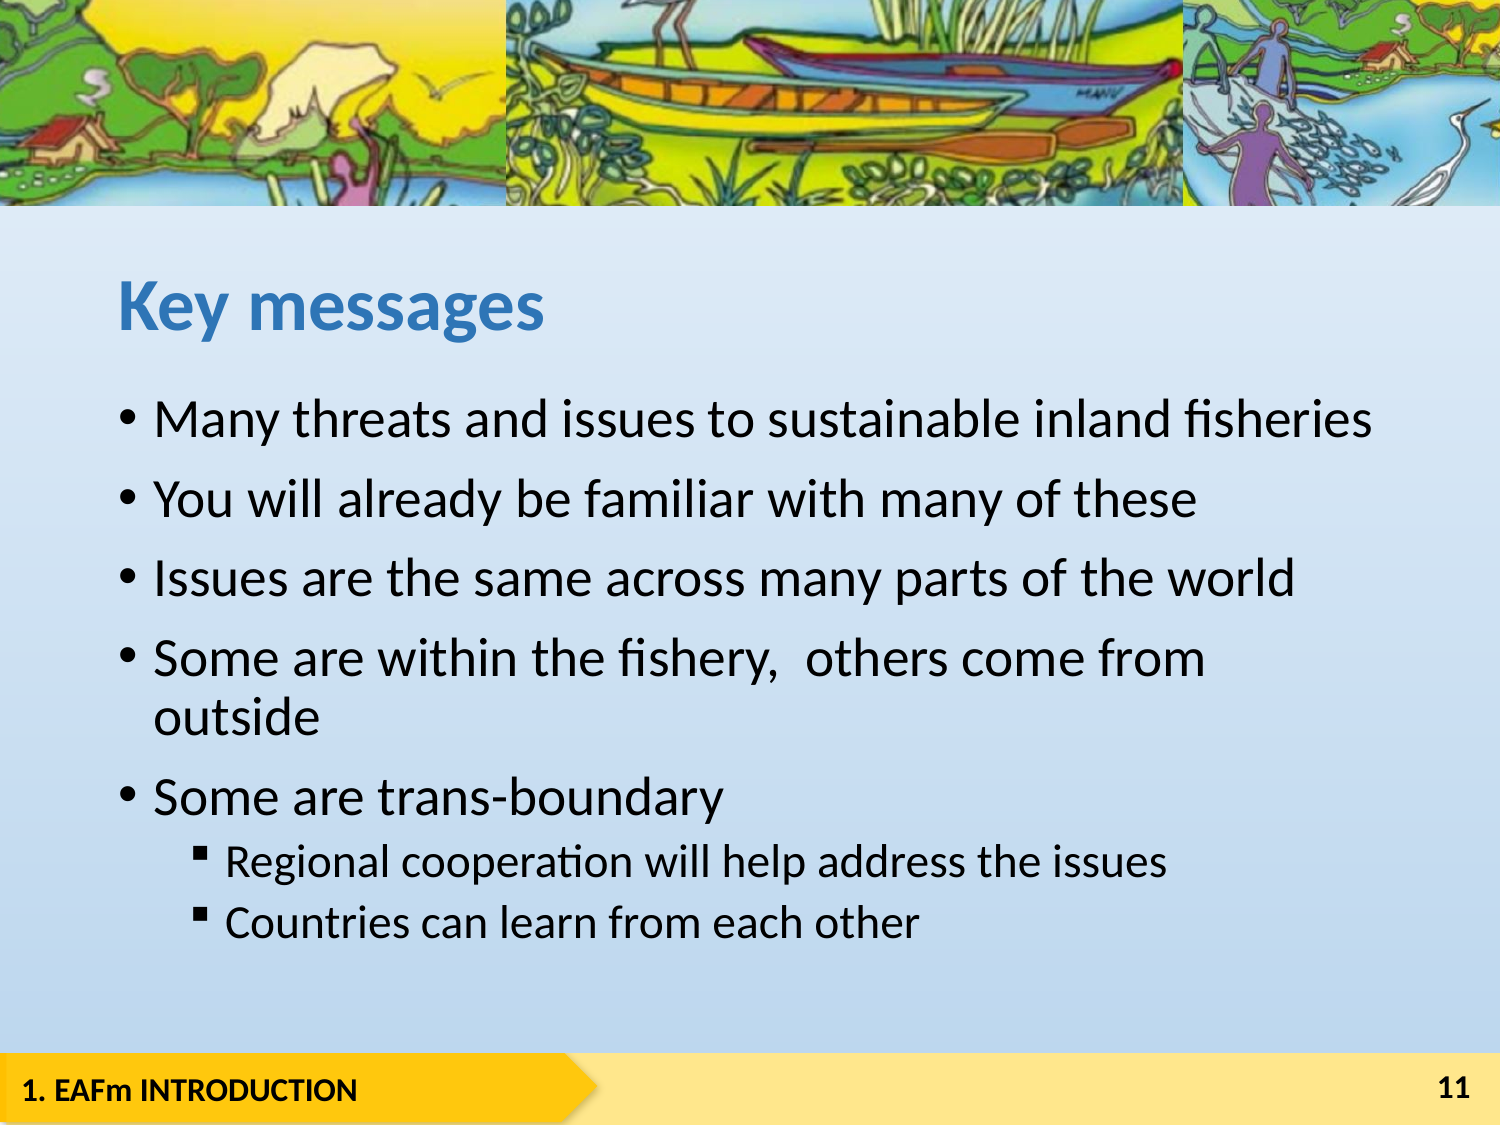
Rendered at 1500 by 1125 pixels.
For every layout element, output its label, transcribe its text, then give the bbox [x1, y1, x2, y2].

text_box [0, 206, 1500, 1053]
slide_number 11 [1375, 1055, 1486, 1116]
picture [0, 0, 1500, 206]
list Many threats and issues to sustainable inland fisheries You will already be familiar with many of these Issues are the same across many parts of the world Some are within the fishery, others come from outside Some are trans-boundary Regional cooperation will help address the issues Countries can learn from each other [103, 382, 1397, 1014]
title Key messages [103, 244, 1397, 368]
